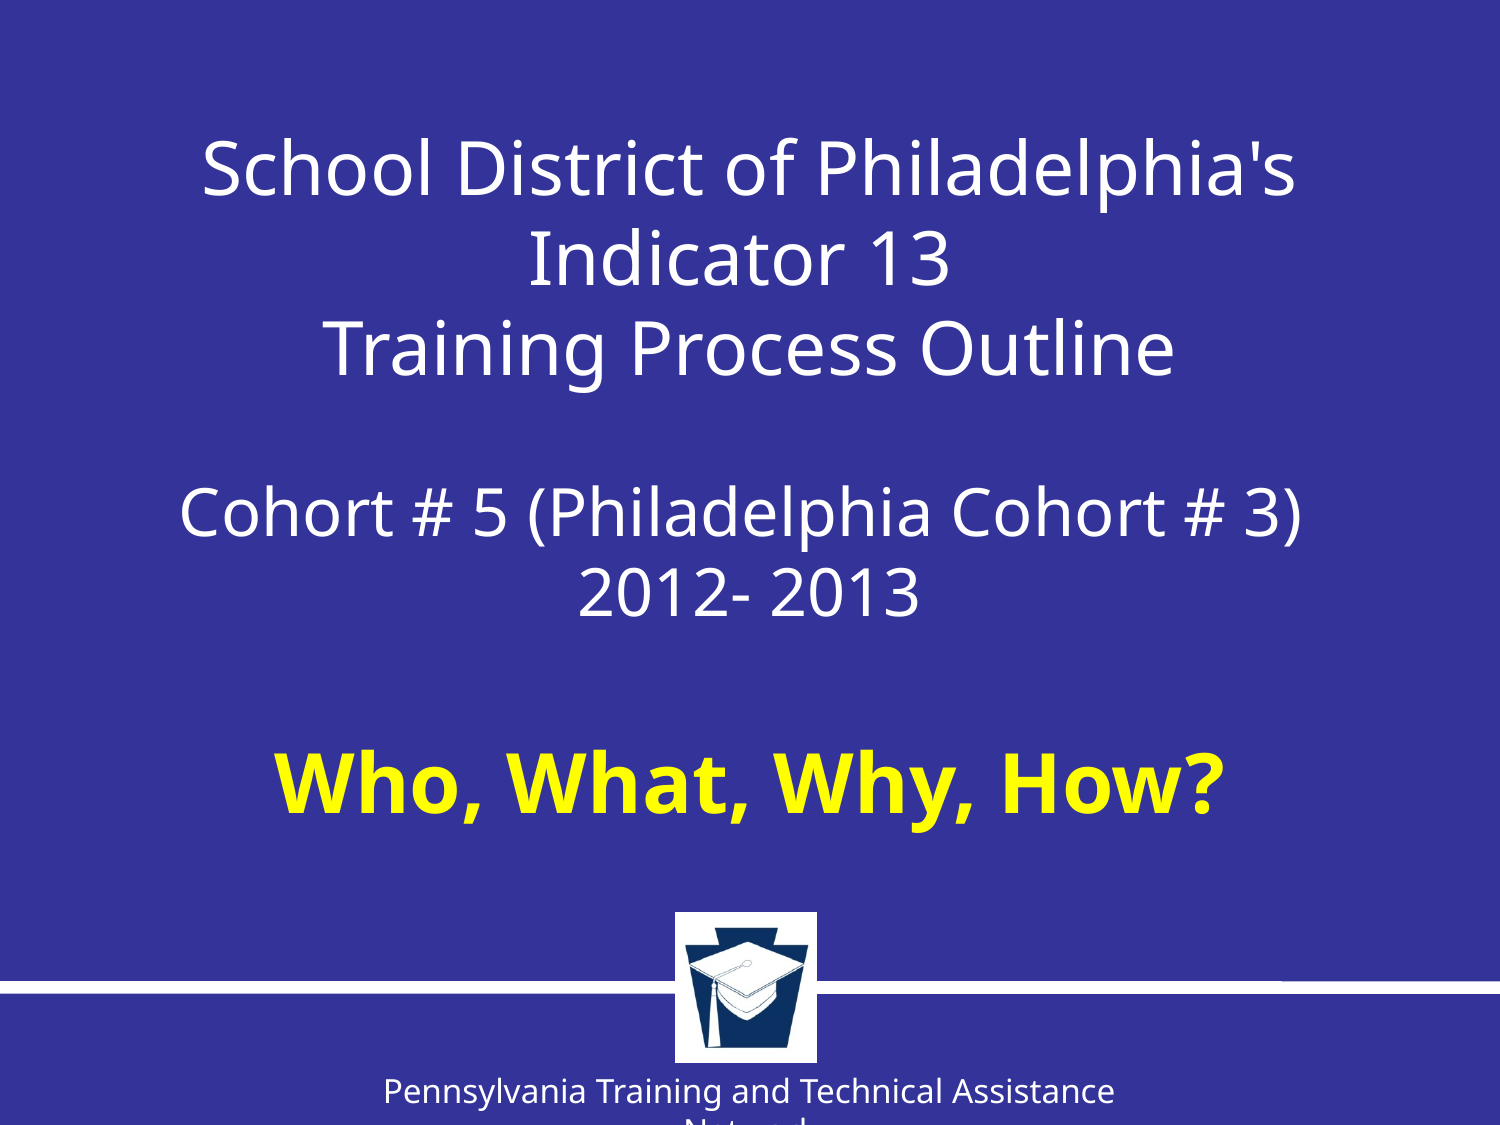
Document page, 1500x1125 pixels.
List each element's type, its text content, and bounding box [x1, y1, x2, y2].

picture [675, 912, 817, 1063]
title School District of Philadelphia's Indicator 13 Training Process Outline Cohort # 5 (Philadelphia Cohort # 3) 2012- 2013 Who, What, Why, How? [62, 62, 1438, 888]
